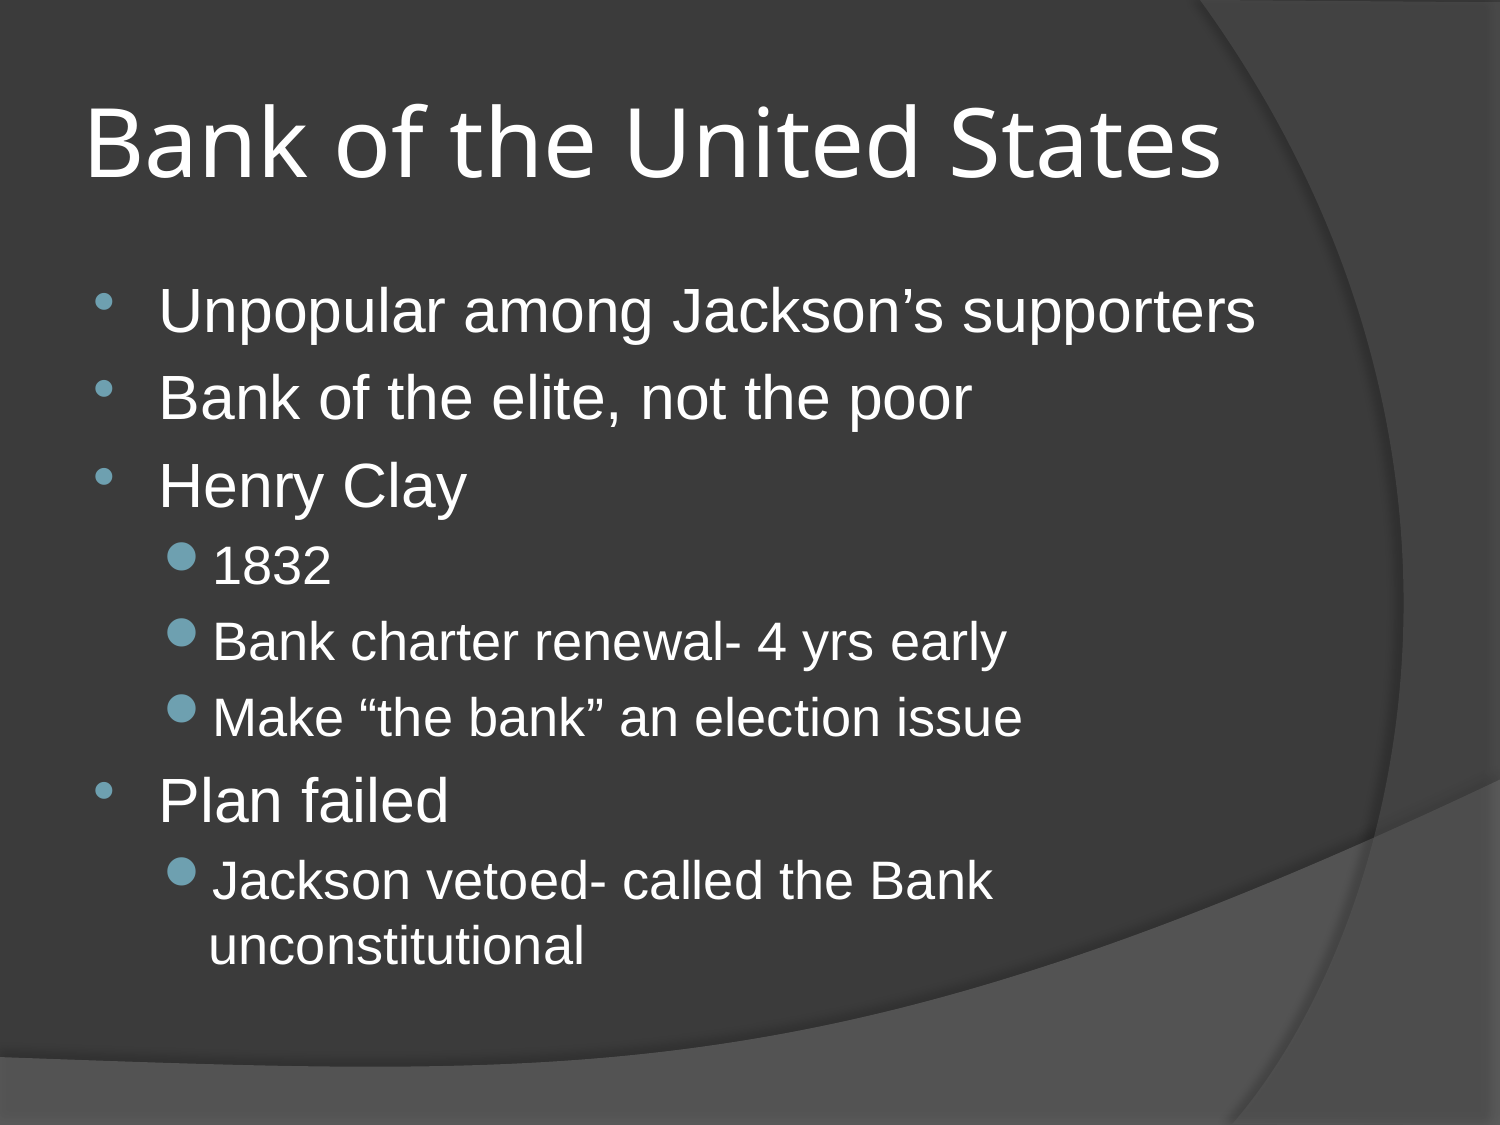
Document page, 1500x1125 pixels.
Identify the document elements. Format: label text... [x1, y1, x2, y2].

title Bank of the United States [75, 45, 1300, 233]
list Unpopular among Jackson’s supporters Bank of the elite, not the poor Henry Clay 1832 Bank charter renewal- 4 yrs early Make “the bank” an election issue Plan failed Jackson vetoed- called the Bank unconstitutional [75, 262, 1300, 1005]
